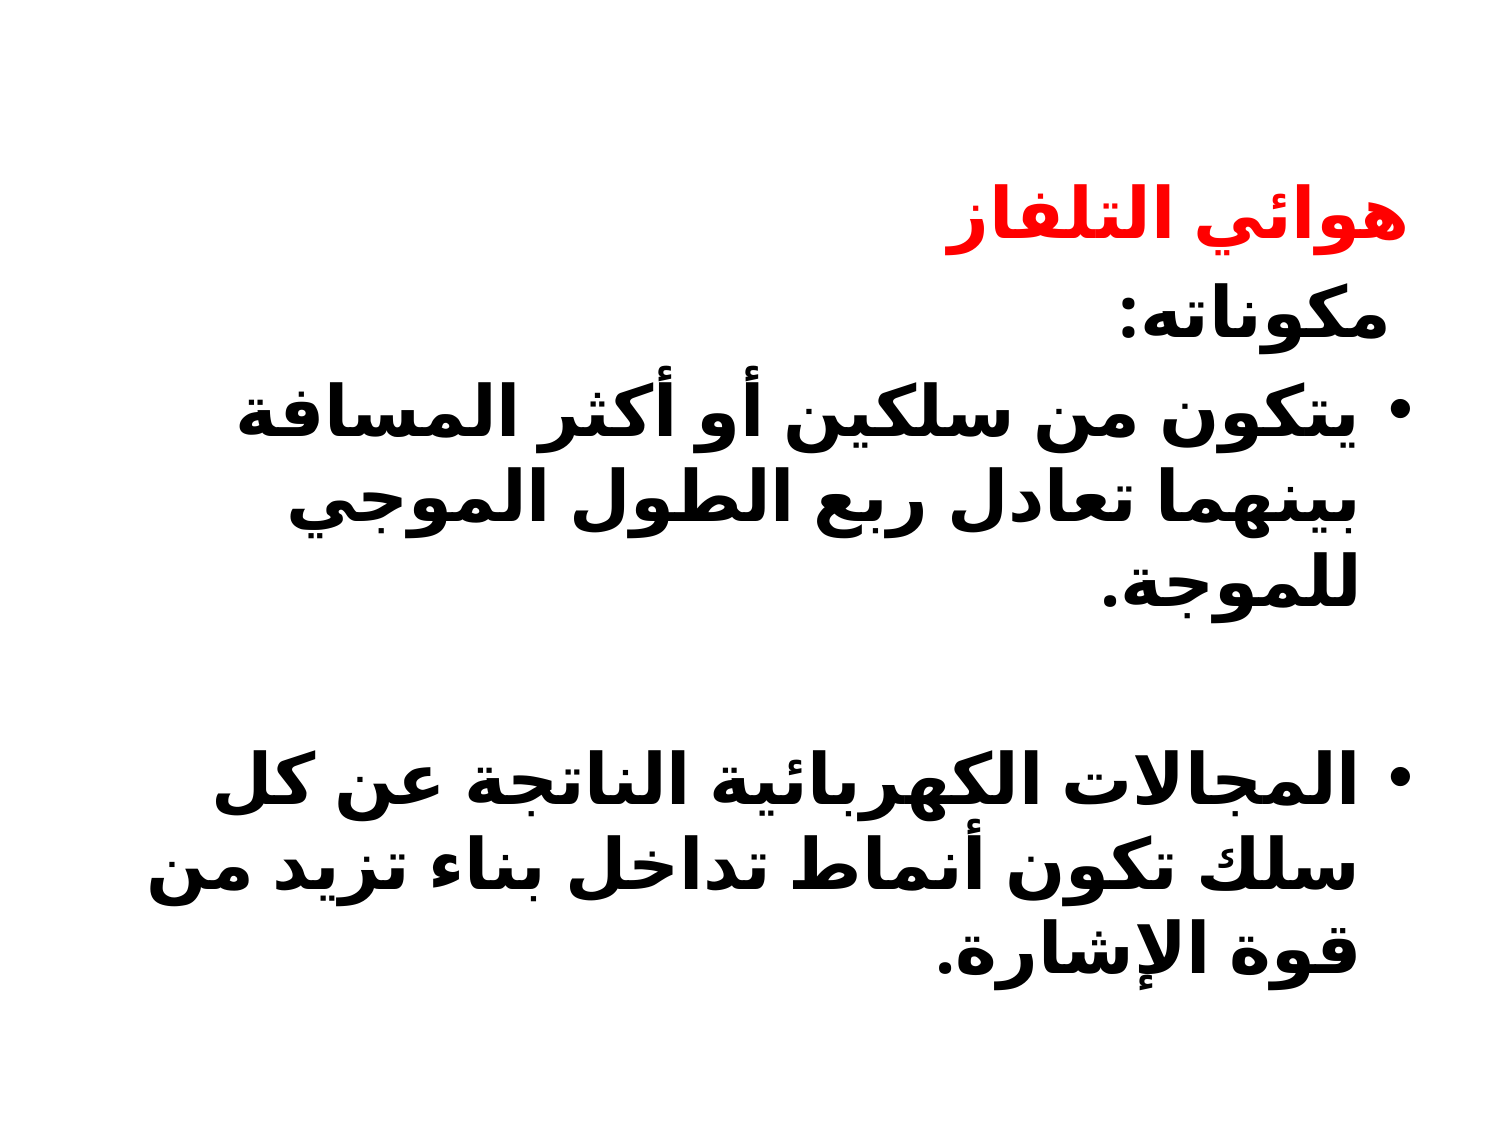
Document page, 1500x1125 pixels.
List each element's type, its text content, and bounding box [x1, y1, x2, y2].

list هوائي التلفاز مكوناته: يتكون من سلكين أو أكثر المسافة بينهما تعادل ربع الطول الموجي للموجة. المجالات الكهربائية الناتجة عن كل سلك تكون أنماط تداخل بناء تزيد من قوة الإشارة. [75, 78, 1425, 1005]
